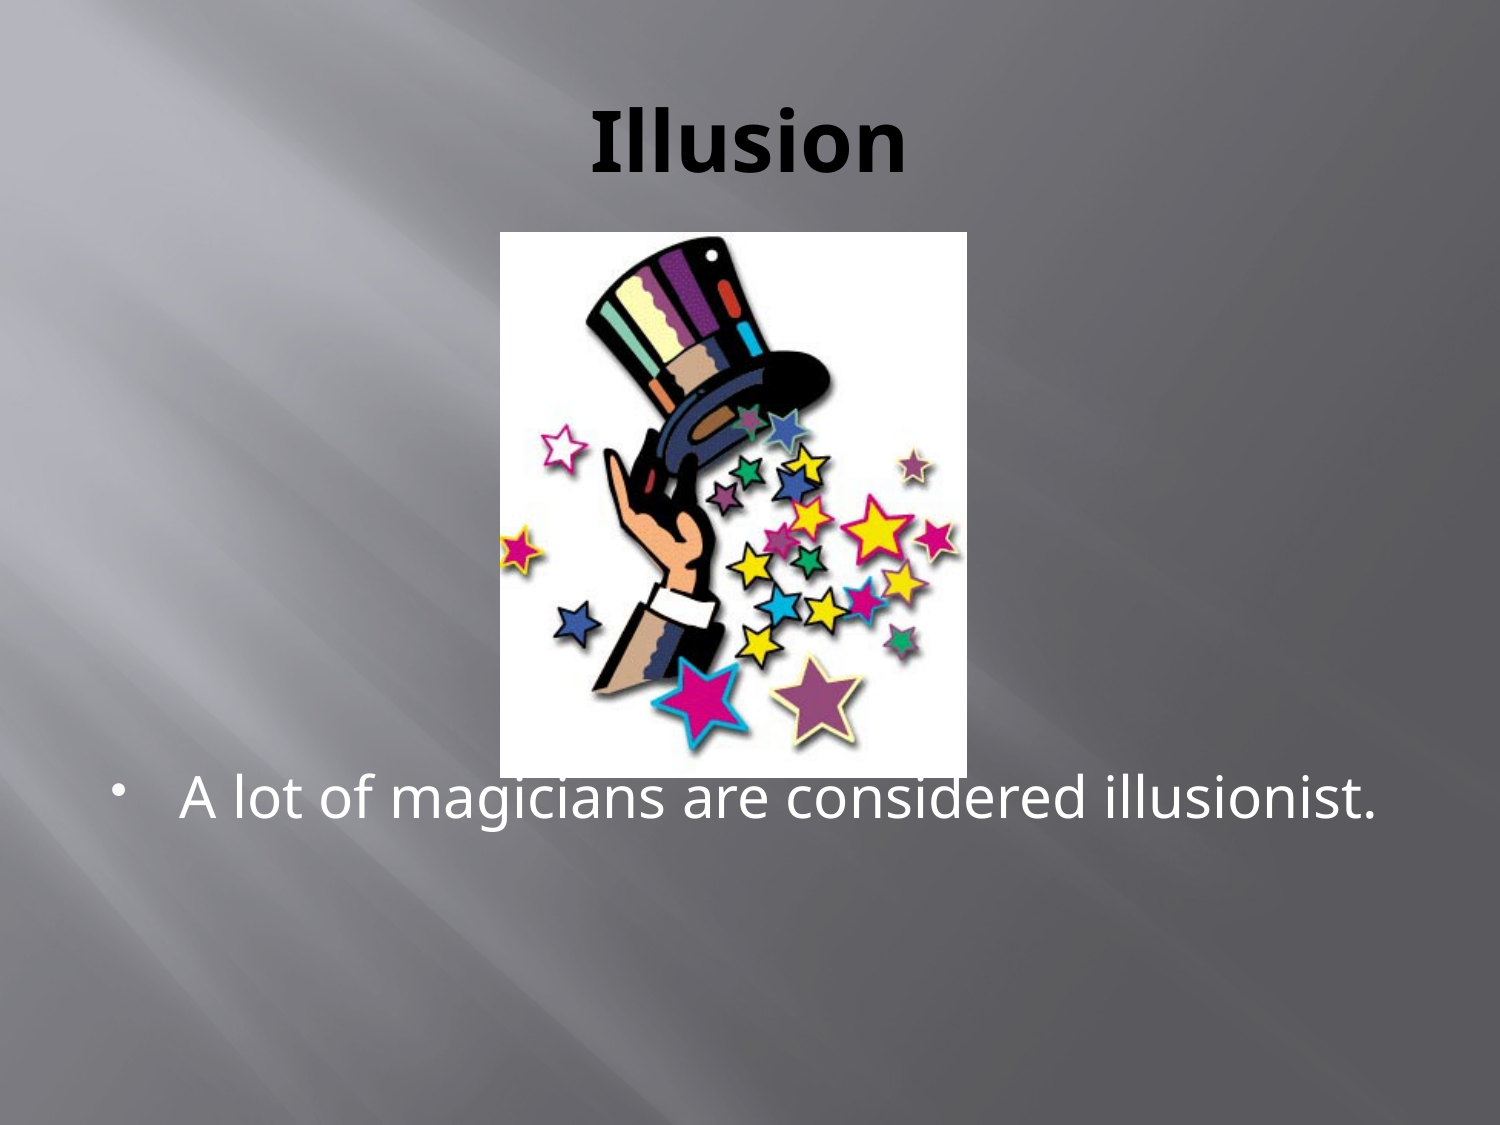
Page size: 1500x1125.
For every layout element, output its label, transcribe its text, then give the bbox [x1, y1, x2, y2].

list A lot of magicians are considered illusionist. [75, 262, 1425, 1035]
picture [499, 232, 967, 778]
title Illusion [75, 45, 1425, 233]
